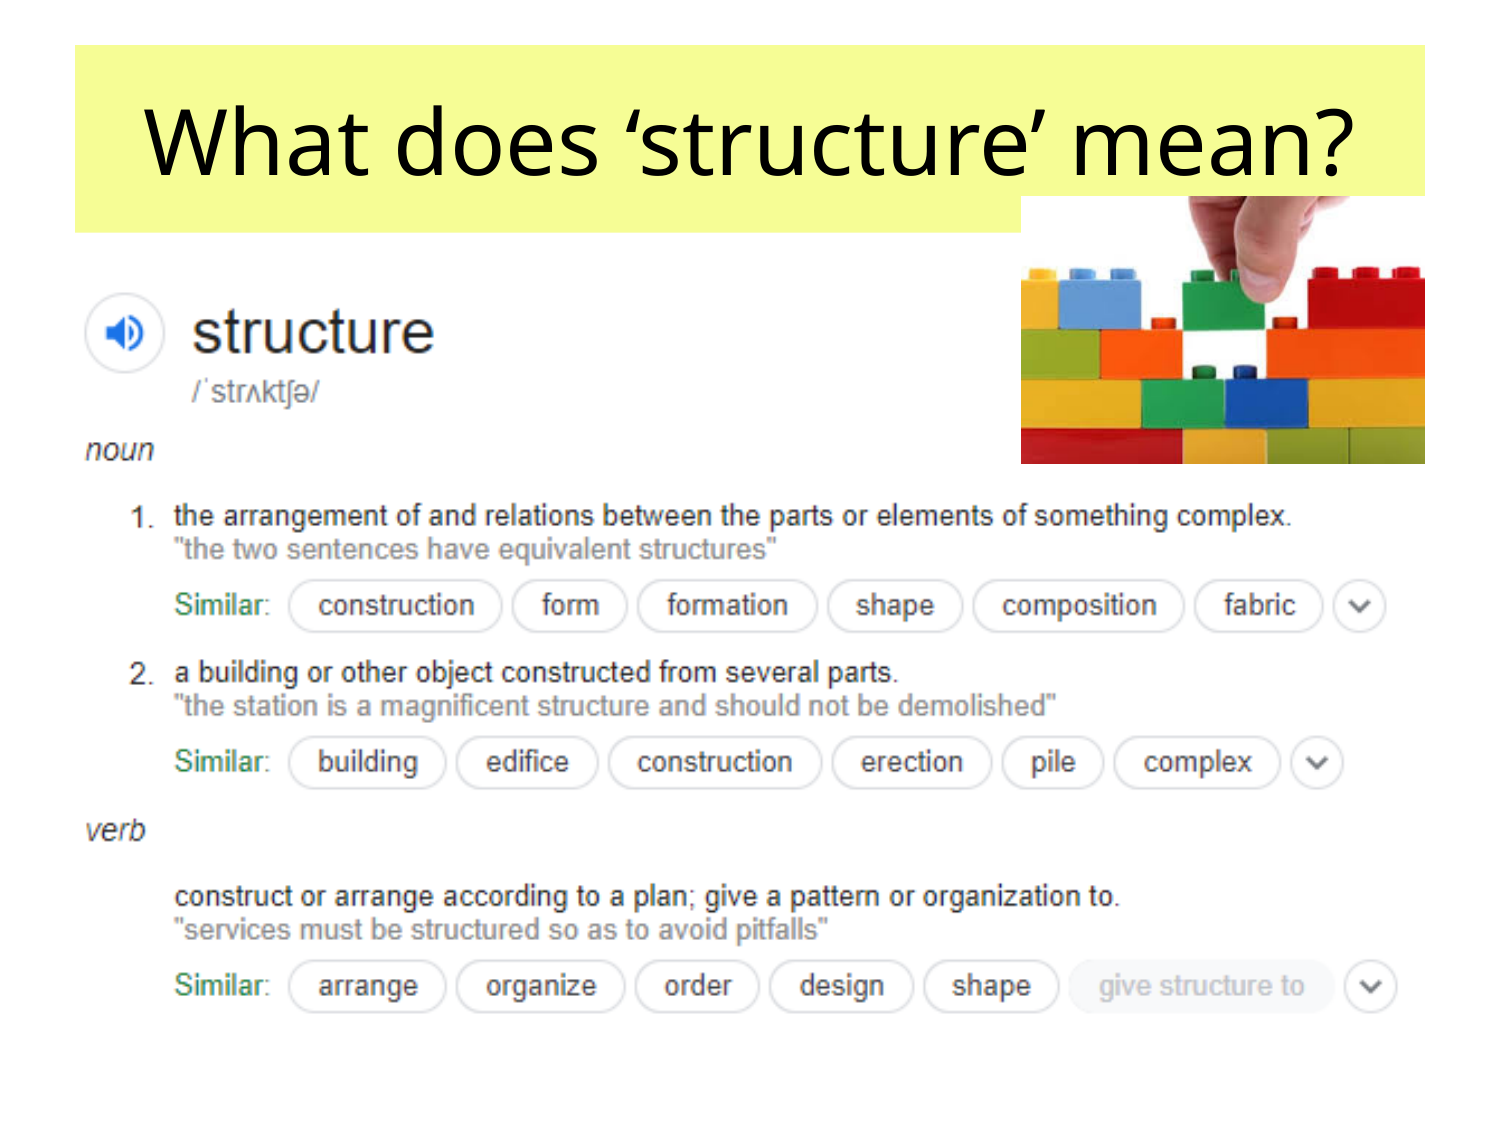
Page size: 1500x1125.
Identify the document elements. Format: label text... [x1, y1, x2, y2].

title What does ‘structure’ mean? [75, 45, 1425, 233]
picture [56, 196, 1425, 1034]
